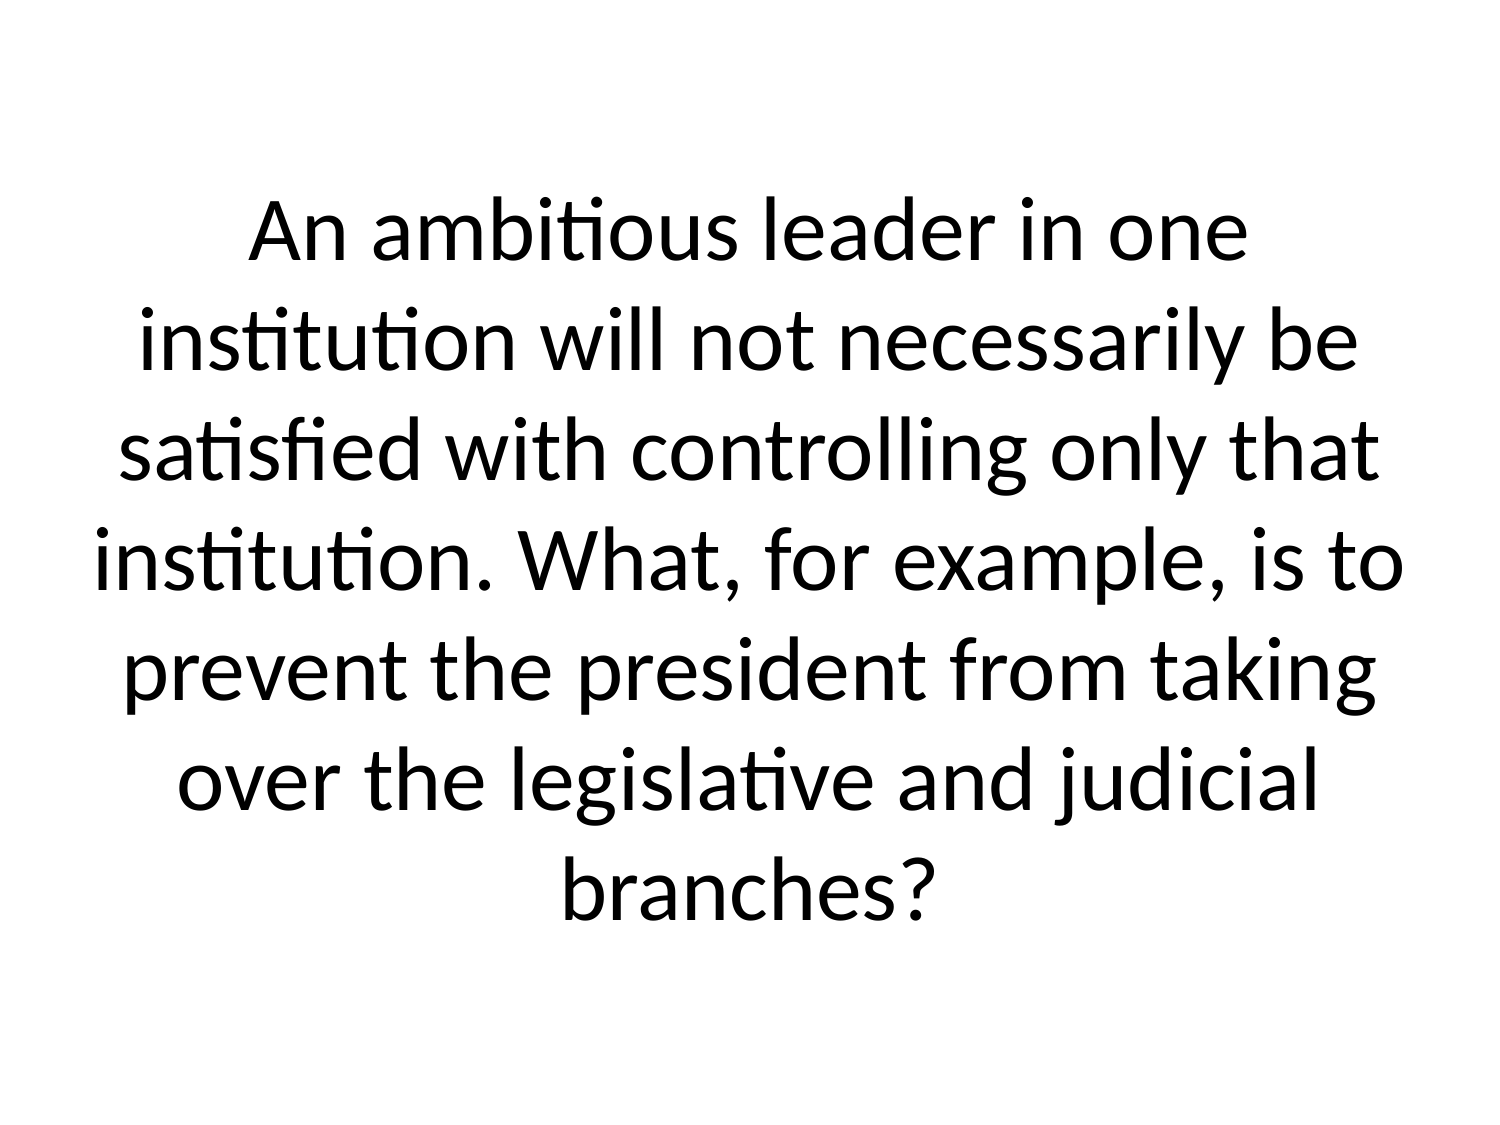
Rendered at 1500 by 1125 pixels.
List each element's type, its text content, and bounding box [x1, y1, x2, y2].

title An ambitious leader in one institution will not necessarily be satisfied with controlling only that institution. What, for example, is to prevent the president from taking over the legislative and judicial branches? [74, 44, 1426, 1063]
